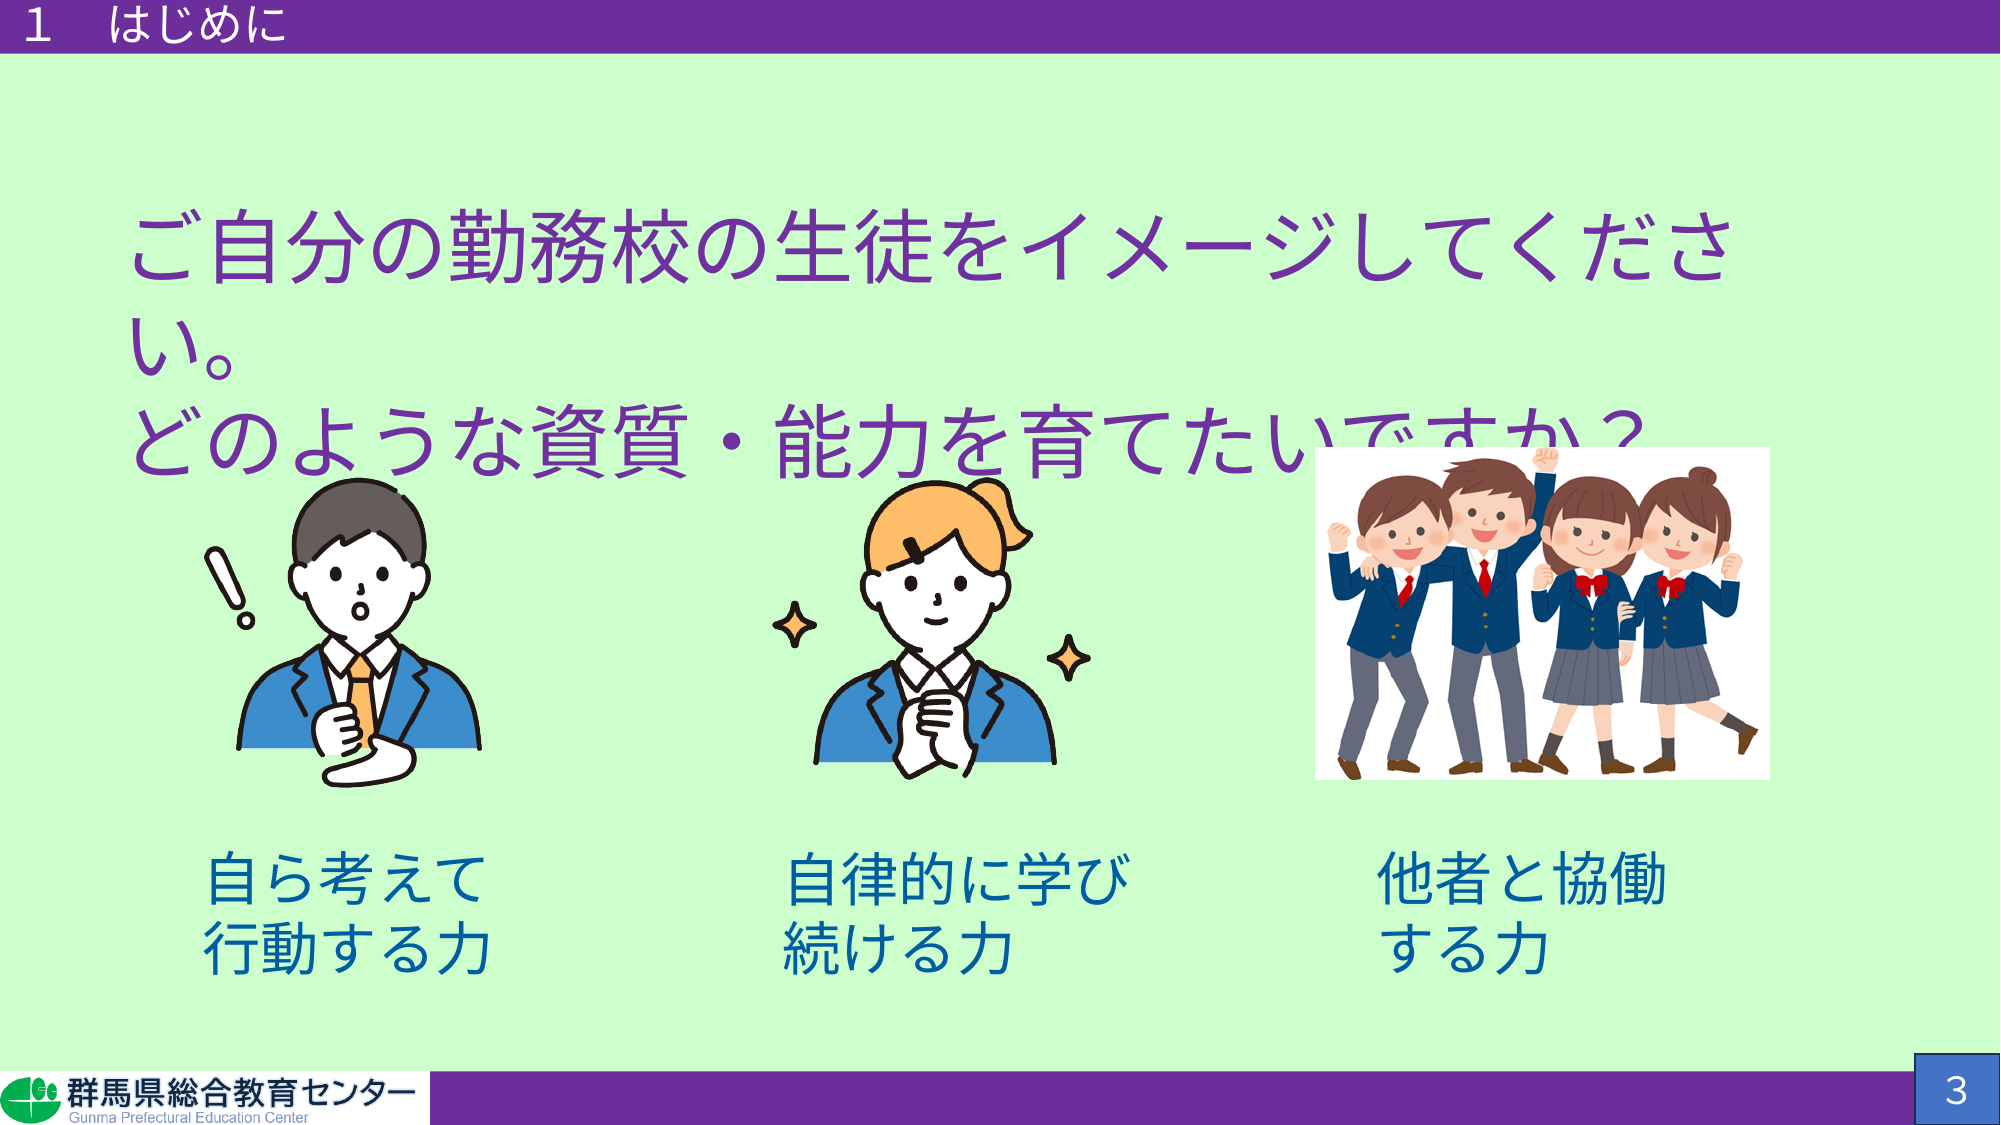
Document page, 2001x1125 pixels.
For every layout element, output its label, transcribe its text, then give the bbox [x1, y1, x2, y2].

text_box [431, 1071, 1915, 1125]
picture [772, 477, 1092, 781]
text_box ３ [1915, 1053, 2000, 1125]
text_box 自ら考えて 行動する力 [187, 834, 574, 990]
text_box ご自分の勤務校の生徒をイメージしてください。 どのような資質・能力を育てたいですか？ [107, 159, 1916, 947]
text_box 他者と協働 する力 [1361, 834, 1893, 990]
picture [0, 1071, 430, 1125]
text_box 自律的に学び続ける力 [767, 835, 1204, 991]
picture [204, 477, 482, 788]
picture [1315, 447, 1770, 781]
title １ はじめに [0, 0, 2000, 54]
